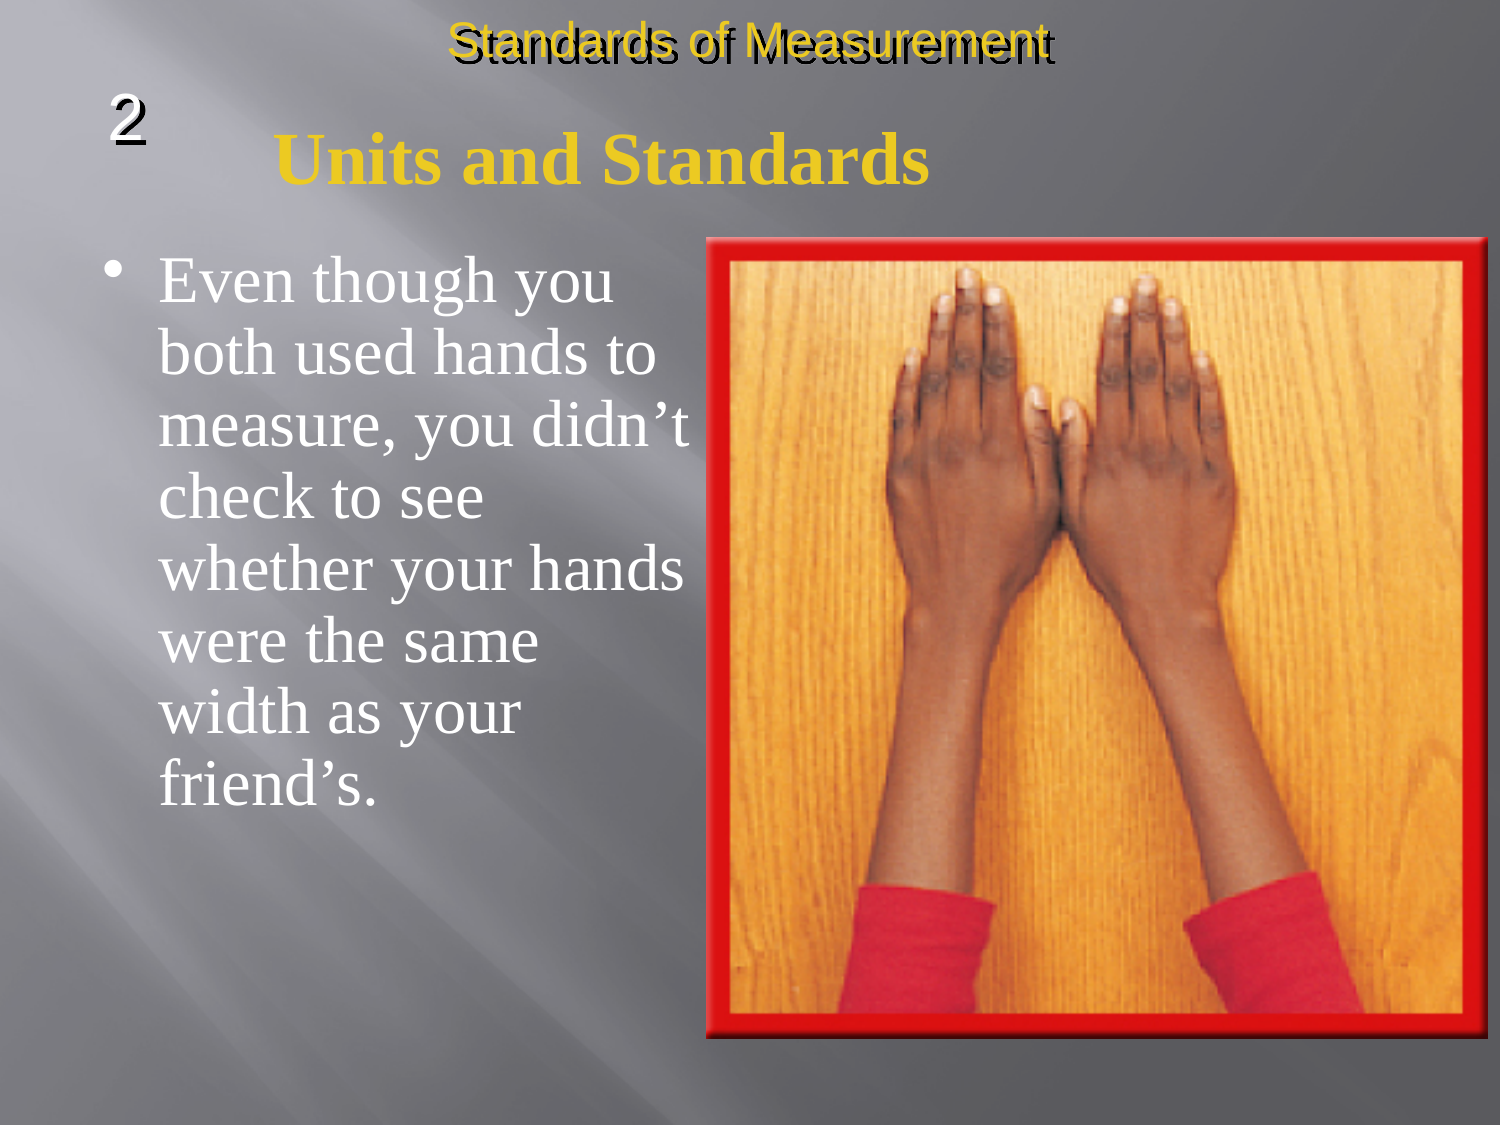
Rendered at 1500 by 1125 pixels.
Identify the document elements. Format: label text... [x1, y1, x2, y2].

picture [705, 237, 1488, 1039]
text_box 2 [93, 66, 160, 162]
text_box Even though you both used hands to measure, you didn’t check to see whether your hands were the same width as your friend’s. [87, 237, 705, 828]
text_box Units and Standards [257, 112, 965, 209]
text_box Standards of Measurement [431, 0, 1065, 75]
